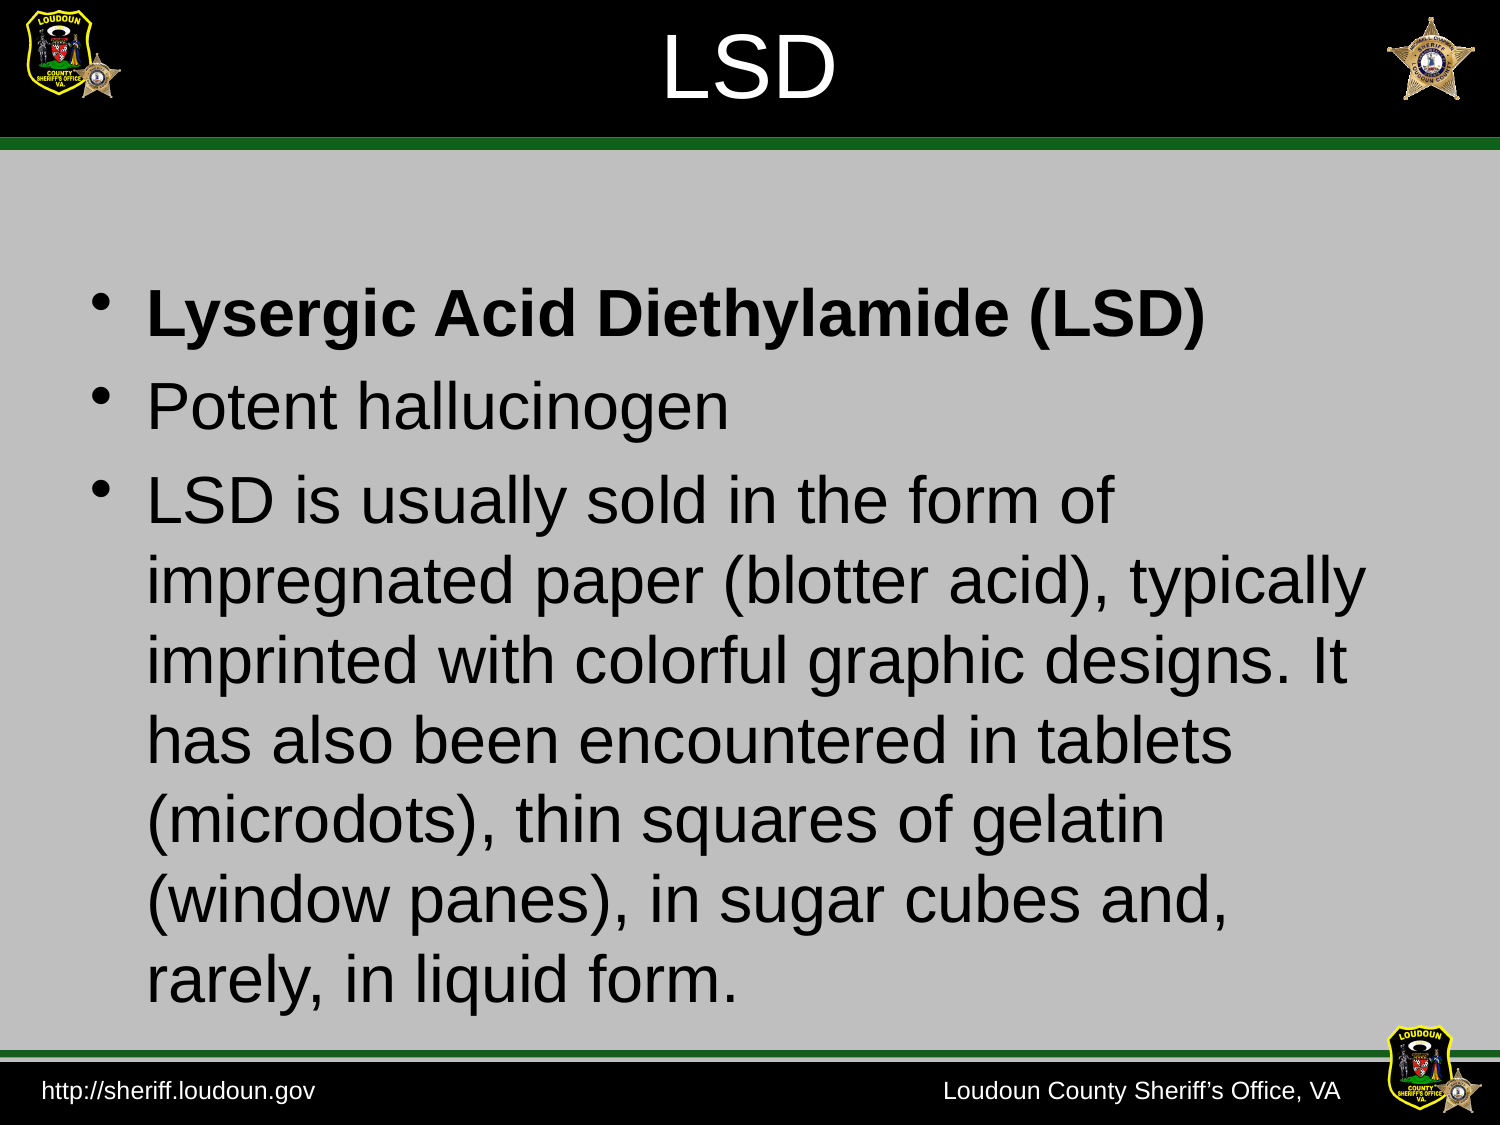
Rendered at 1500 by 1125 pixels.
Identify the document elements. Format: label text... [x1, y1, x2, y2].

title LSD [75, 0, 1425, 188]
list Lysergic Acid Diethylamide (LSD) Potent hallucinogen LSD is usually sold in the form of impregnated paper (blotter acid), typically imprinted with colorful graphic designs. It has also been encountered in tablets (microdots), thin squares of gelatin (window panes), in sugar cubes and, rarely, in liquid form. [75, 262, 1425, 1005]
picture [1425, 17, 1475, 100]
picture [1387, 1025, 1482, 1113]
picture [26, 10, 75, 98]
